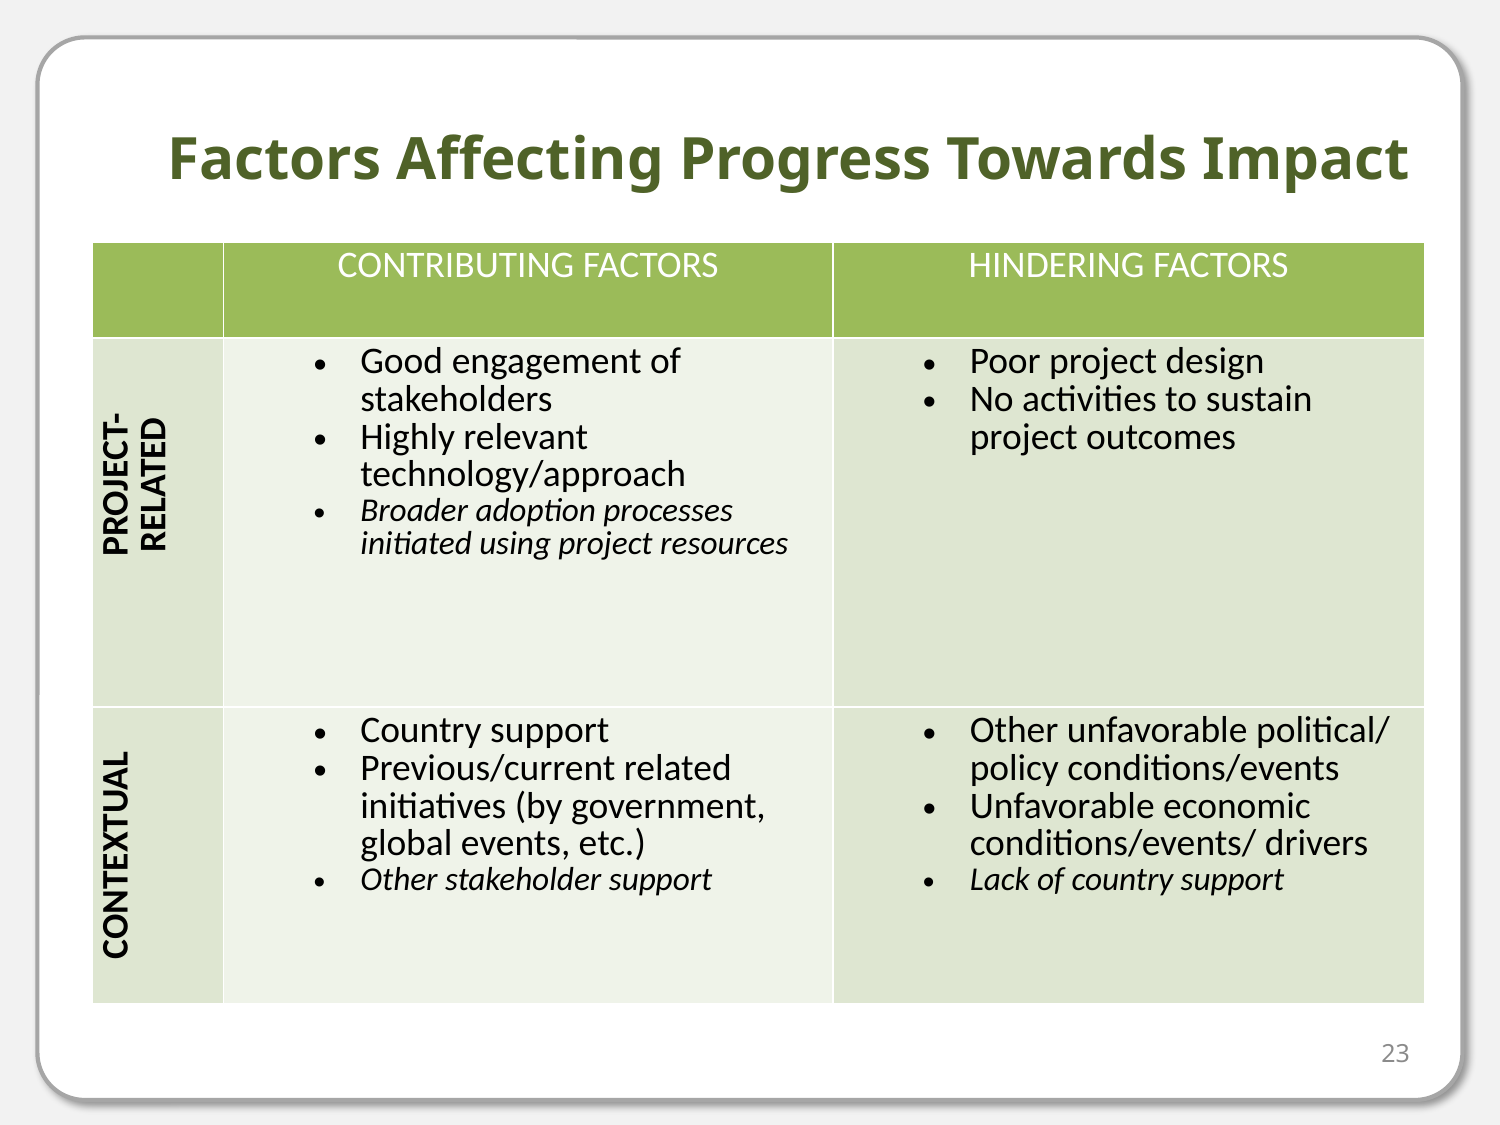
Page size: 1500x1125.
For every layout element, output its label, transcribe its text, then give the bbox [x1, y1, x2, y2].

table_cell Other unfavorable political/ policy conditions/events Unfavorable economic conditions/events/ drivers Lack of country support [834, 708, 1424, 1003]
table_header HINDERING FACTORS [834, 243, 1424, 337]
title Factors Affecting Progress Towards Impact [75, 62, 1425, 250]
table_header CONTRIBUTING FACTORS [224, 243, 832, 337]
table_cell PROJECT-RELATED [93, 339, 223, 706]
table_cell CONTEXTUAL [93, 708, 223, 1003]
slide_number 23 [1074, 1025, 1425, 1085]
table_cell Good engagement of stakeholders Highly relevant technology/approach Broader adoption processes initiated using project resources [224, 339, 832, 706]
table_cell Country support Previous/current related initiatives (by government, global events, etc.) Other stakeholder support [224, 708, 832, 1003]
table_cell Poor project design No activities to sustain project outcomes [834, 339, 1424, 706]
table_header [93, 243, 223, 337]
